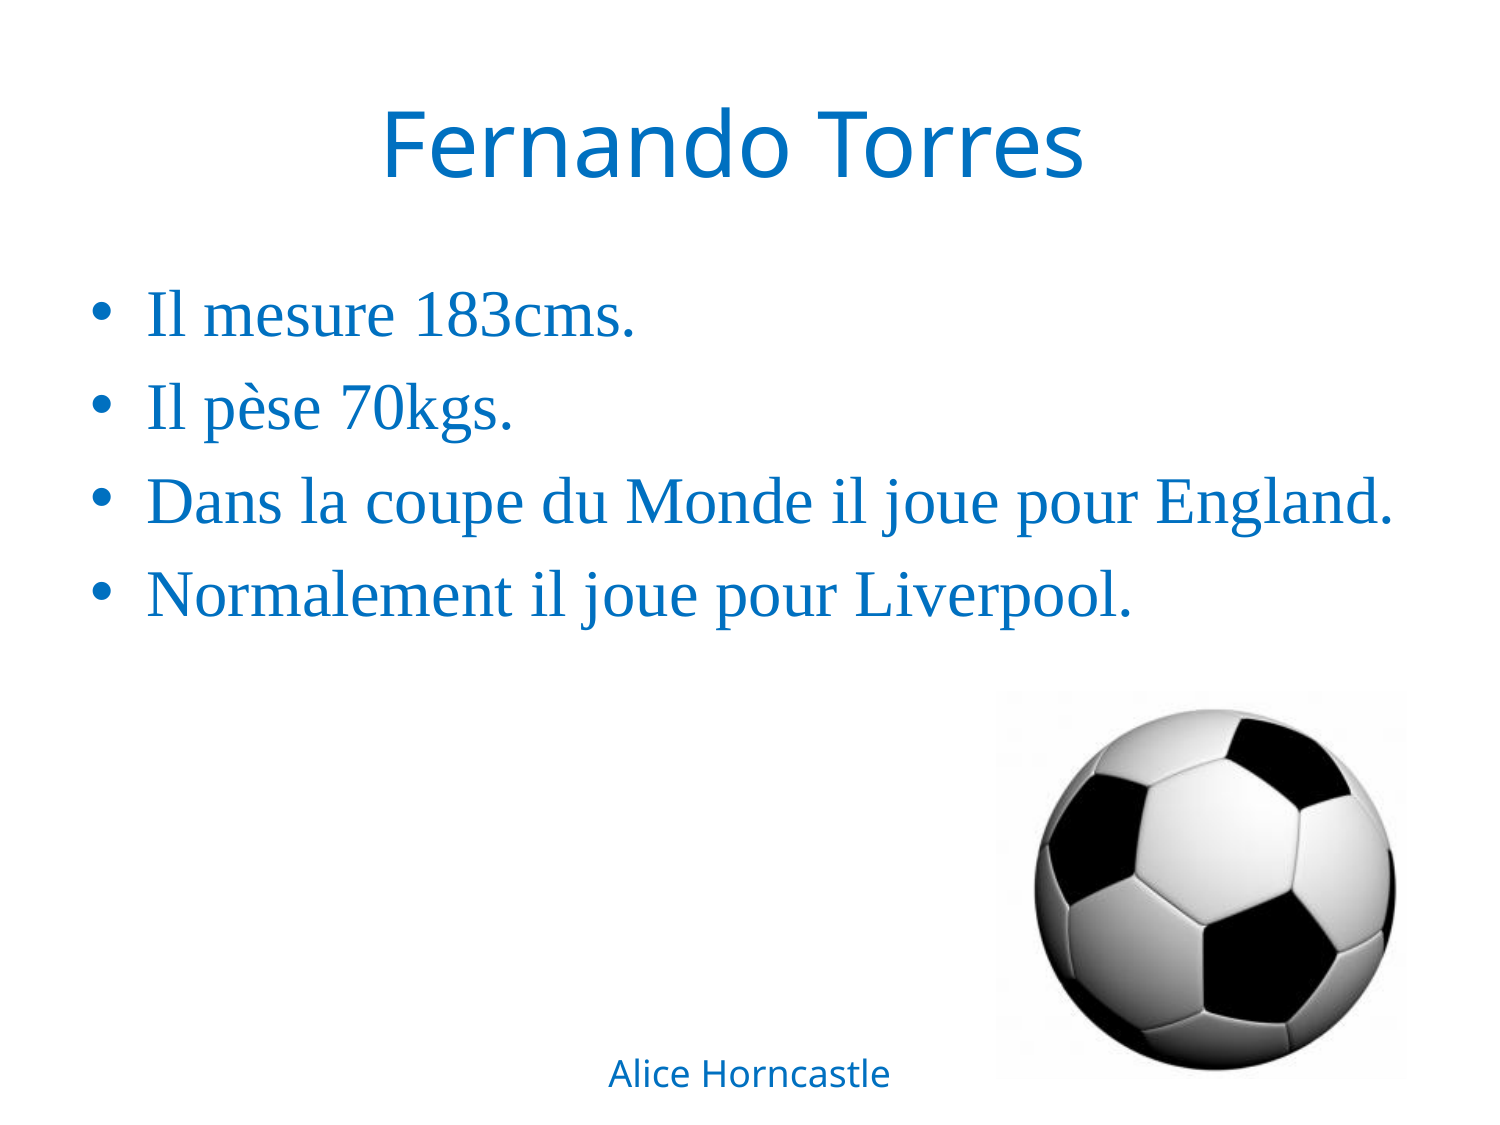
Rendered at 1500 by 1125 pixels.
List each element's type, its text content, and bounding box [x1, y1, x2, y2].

picture [995, 691, 1407, 1079]
footer Alice Horncastle [512, 1042, 988, 1103]
list Il mesure 183cms. Il pèse 70kgs. Dans la coupe du Monde il joue pour England. Normalement il joue pour Liverpool. [75, 262, 1425, 1005]
title Fernando Torres [58, 46, 1409, 235]
